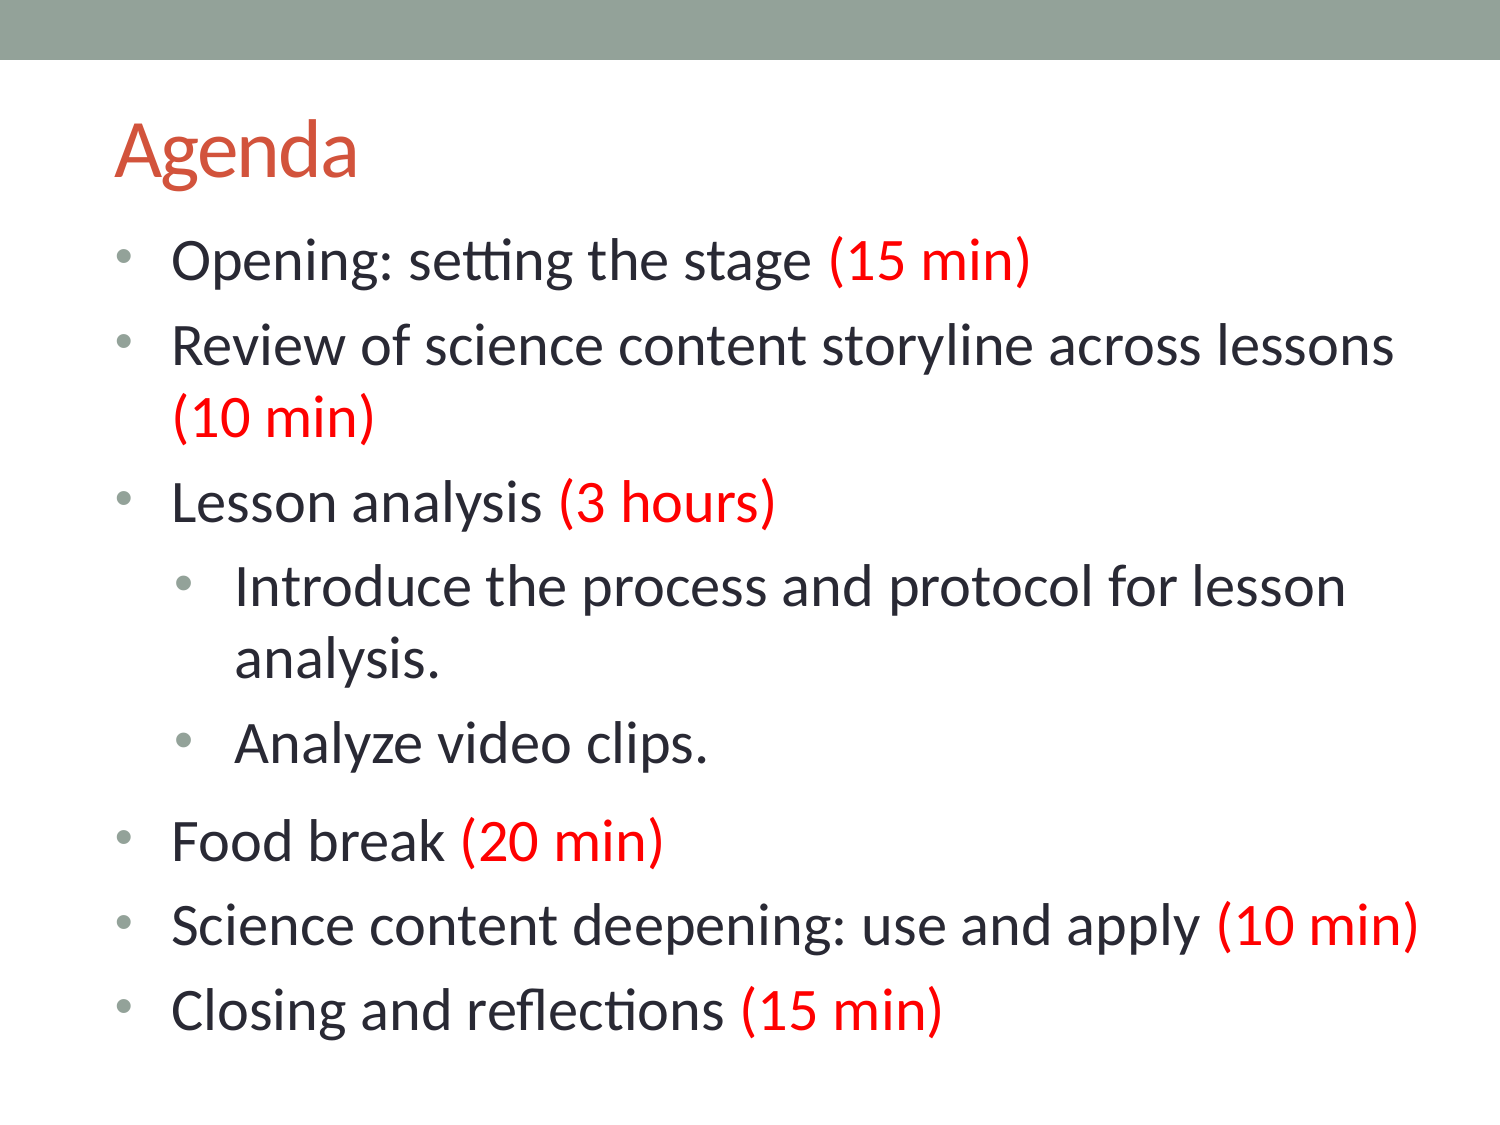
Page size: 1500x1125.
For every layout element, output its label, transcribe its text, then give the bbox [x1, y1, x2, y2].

title Agenda [99, 62, 1425, 212]
list Opening: setting the stage (15 min) Review of science content storyline across lessons (10 min) Lesson analysis (3 hours) Introduce the process and protocol for lesson analysis. Analyze video clips. Food break (20 min) Science content deepening: use and apply (10 min) Closing and reflections (15 min) [99, 212, 1463, 1063]
